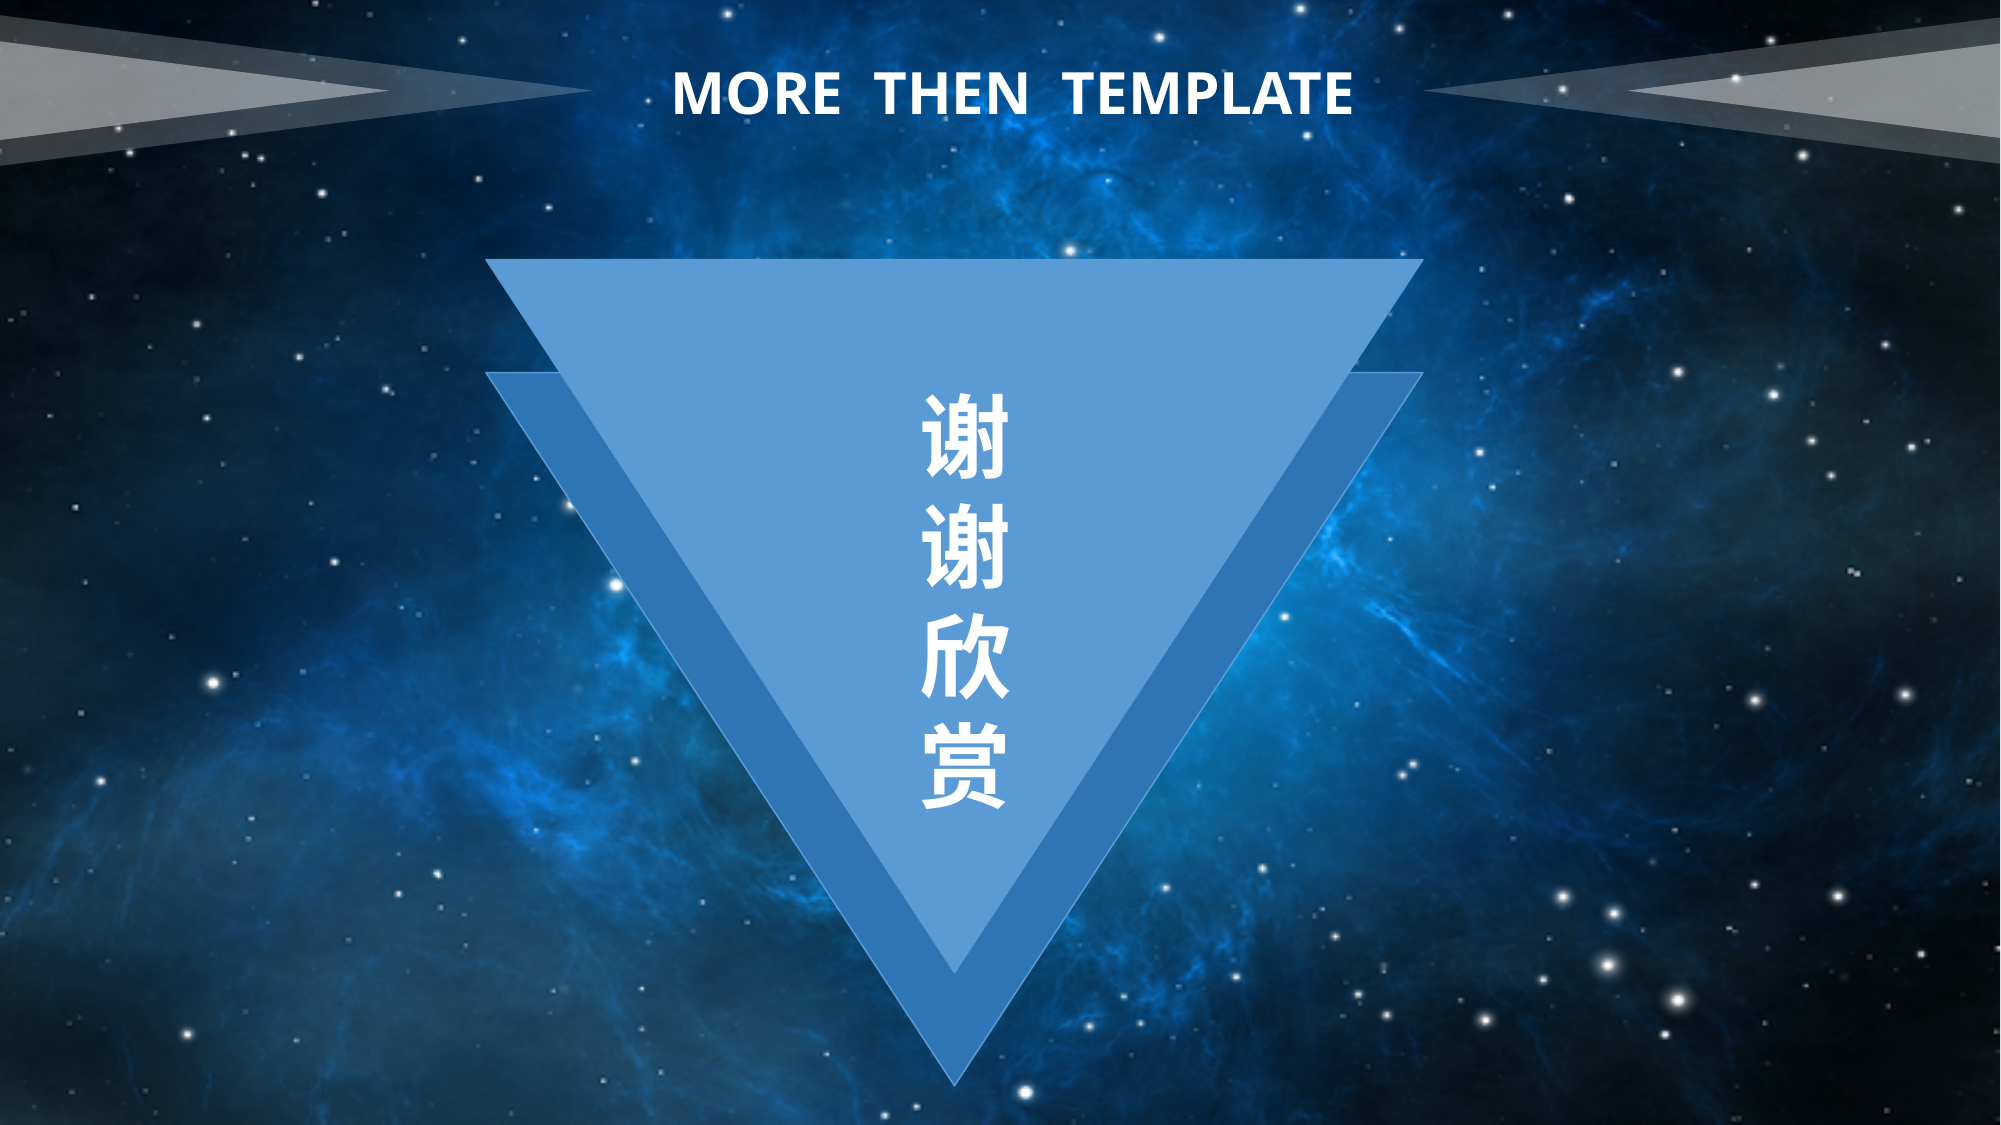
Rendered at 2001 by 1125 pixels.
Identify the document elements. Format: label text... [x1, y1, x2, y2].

text_box [486, 372, 1423, 1086]
text_box [486, 259, 1423, 973]
text_box MORE THEN TEMPLATE [626, 40, 1370, 136]
picture [0, 0, 2001, 1125]
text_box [1422, 14, 2000, 167]
text_box 谢谢欣赏 [904, 372, 1092, 828]
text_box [0, 14, 594, 167]
